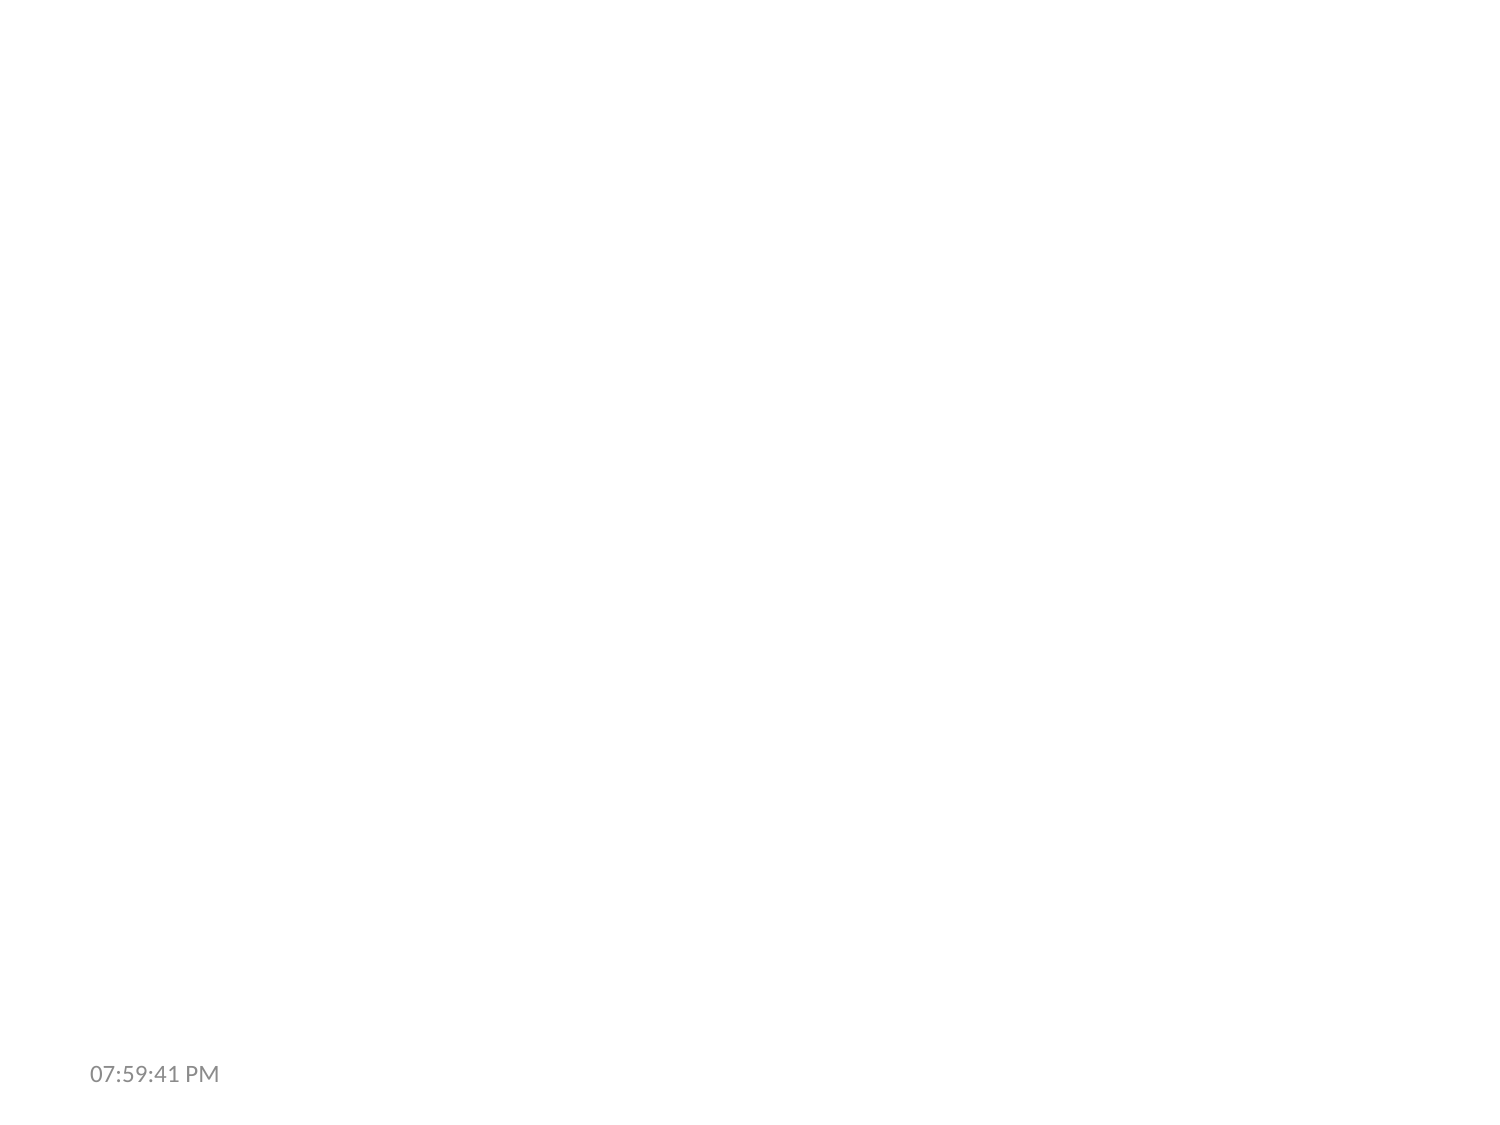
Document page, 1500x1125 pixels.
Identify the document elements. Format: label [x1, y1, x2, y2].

slide_number [75, 1042, 425, 1103]
